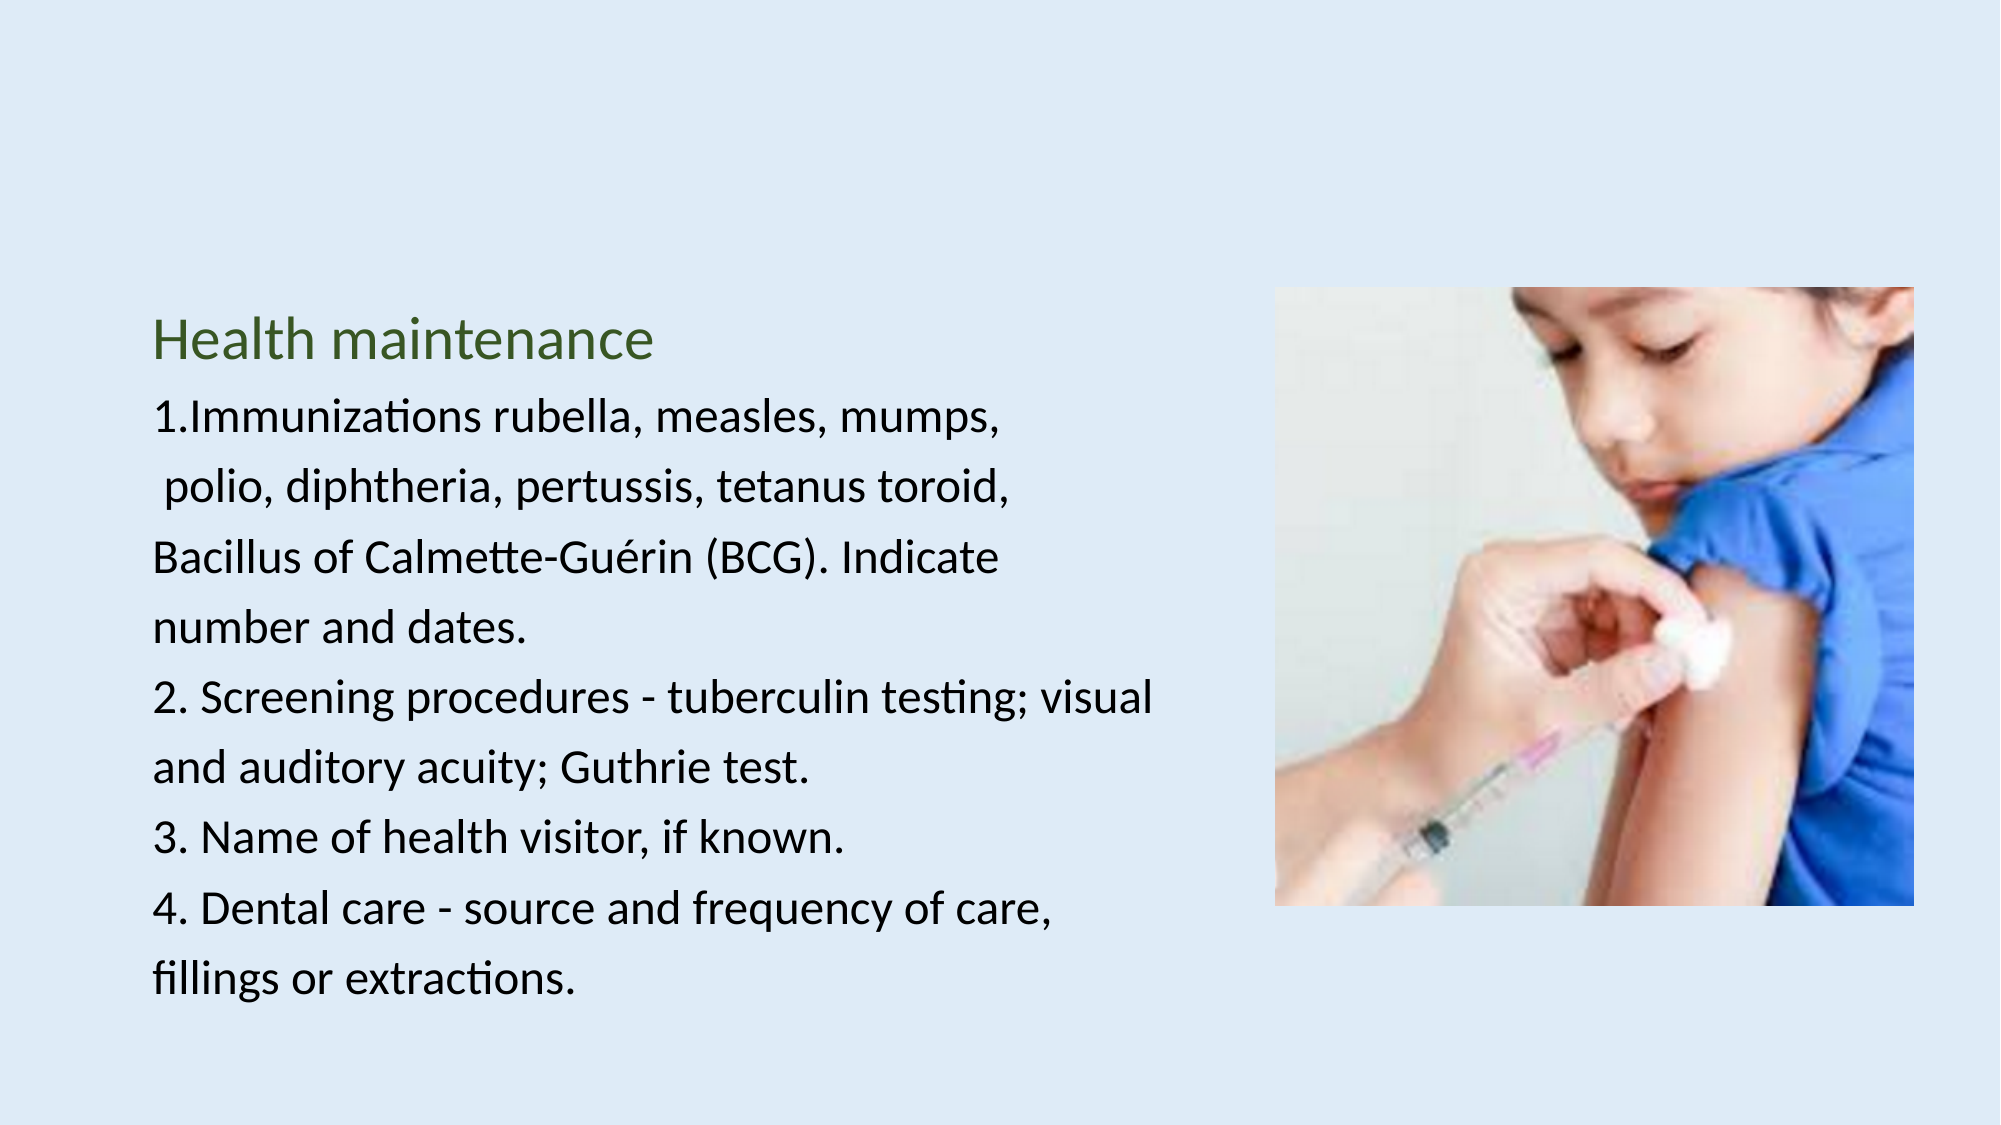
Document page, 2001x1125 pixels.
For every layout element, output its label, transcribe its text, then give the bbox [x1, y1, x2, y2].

list Health maintenance 1.Immunizations rubella, measles, mumps, polio, diphtheria, pertussis, tetanus toroid, Bacillus of Calmette-Guérin (BCG). Indicate number and dates. 2. Screening procedures - tuberculin testing; visual and auditory acuity; Guthrie test. 3. Name of health visitor, if known. 4. Dental care - source and frequency of care, fillings or extractions. [137, 299, 1573, 1014]
picture [1274, 287, 1914, 906]
